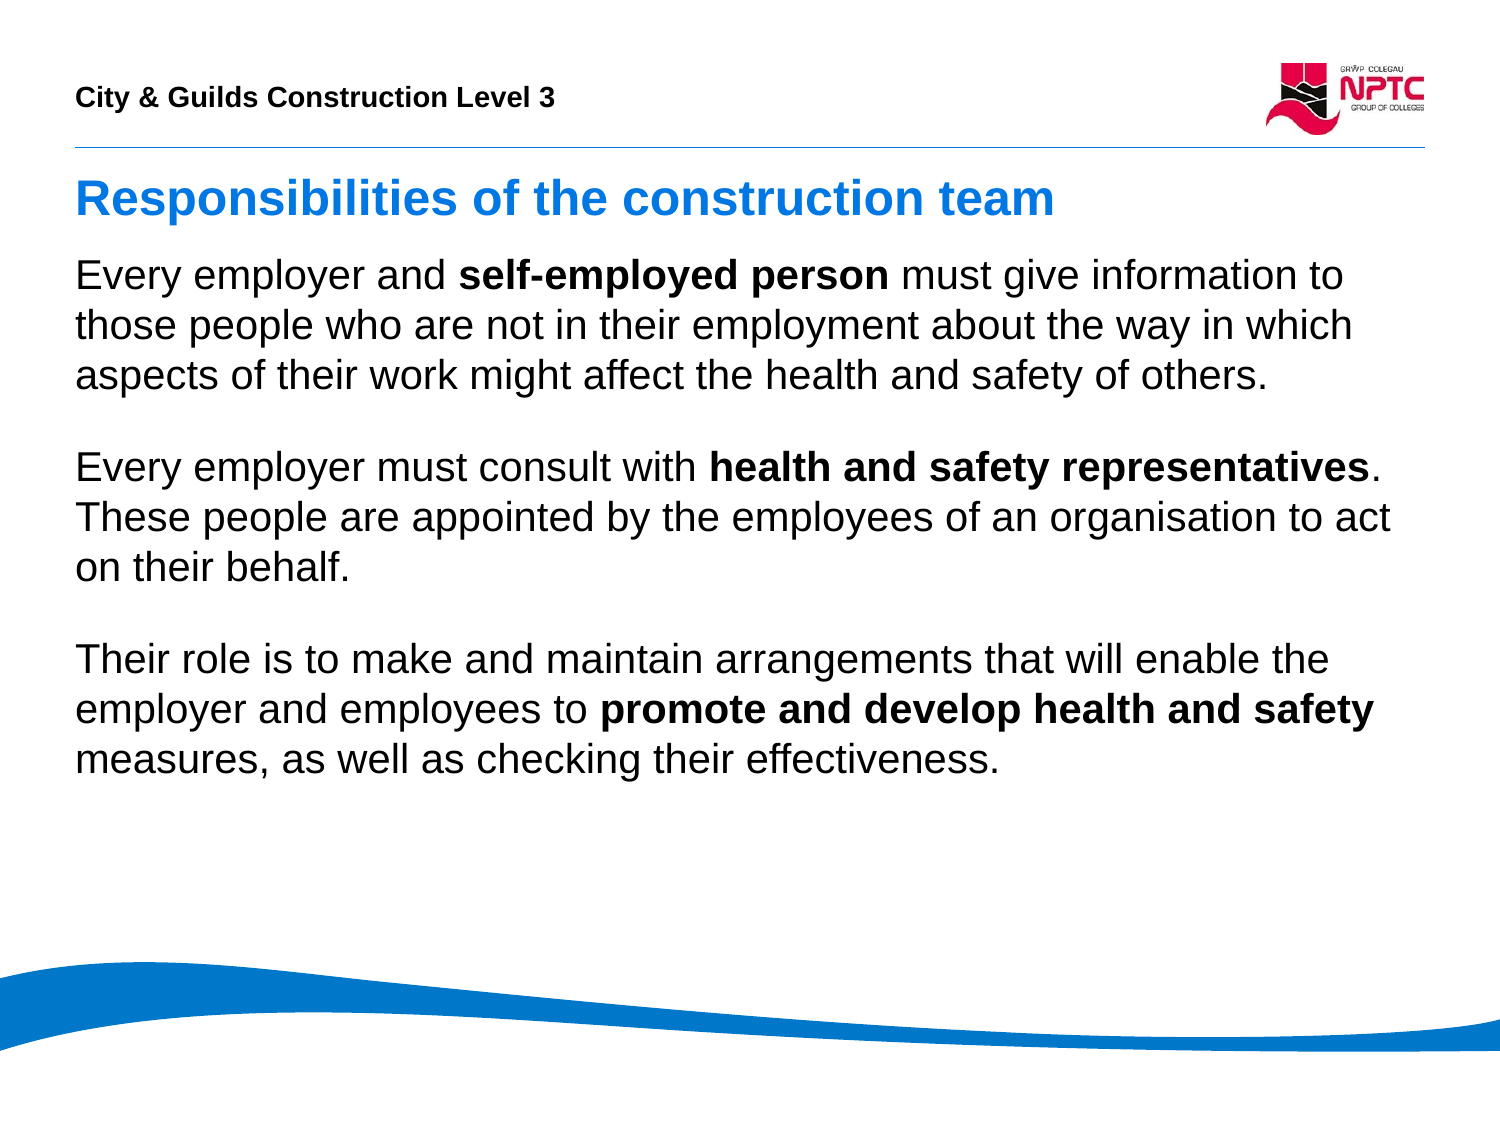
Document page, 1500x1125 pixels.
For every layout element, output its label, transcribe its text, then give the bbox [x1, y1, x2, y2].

list Every employer and self-employed person must give information to those people who are not in their employment about the way in which aspects of their work might affect the health and safety of others. Every employer must consult with health and safety representatives. These people are appointed by the employees of an organisation to act on their behalf. Their role is to make and maintain arrangements that will enable the employer and employees to promote and develop health and safety measures, as well as checking their effectiveness. [74, 247, 1426, 946]
title Responsibilities of the construction team [74, 165, 1426, 229]
picture [1266, 63, 1424, 135]
